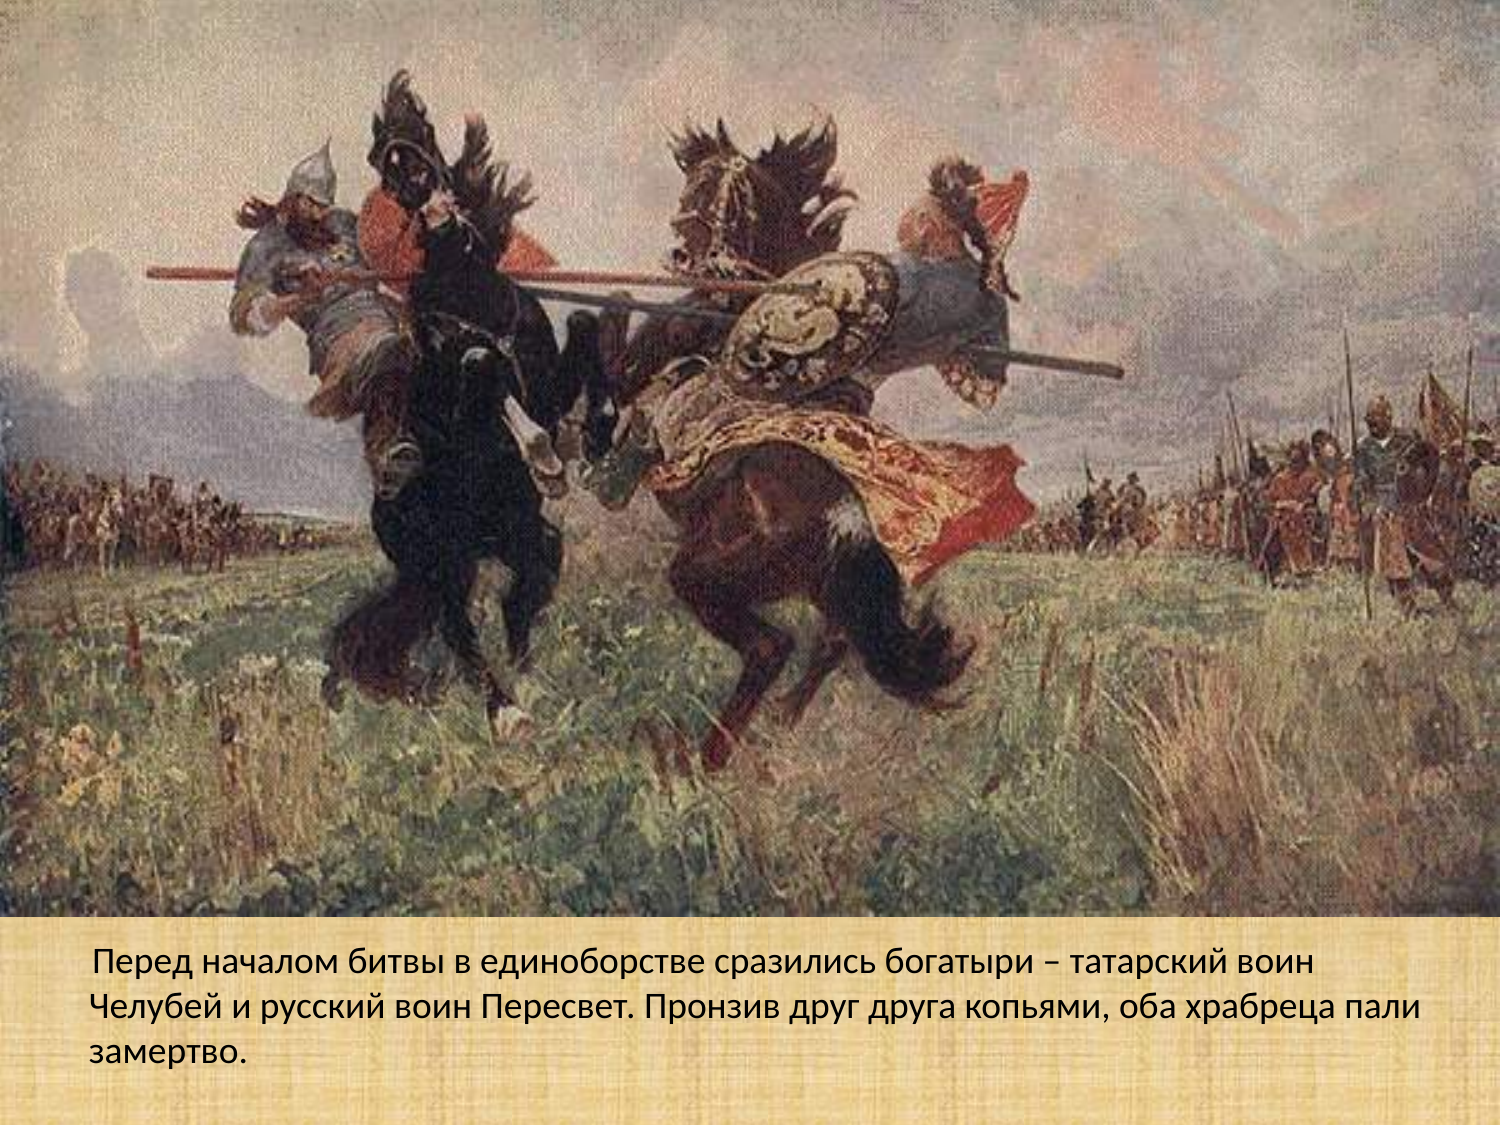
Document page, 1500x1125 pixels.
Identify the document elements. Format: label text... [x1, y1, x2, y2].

picture [0, 918, 1500, 1125]
list Перед началом битвы в единоборстве сразились богатыри – татарский воин Челубей и русский воин Пересвет. Пронзив друг друга копьями, оба храбреца пали замертво. [17, 928, 1459, 1094]
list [0, 0, 1500, 918]
